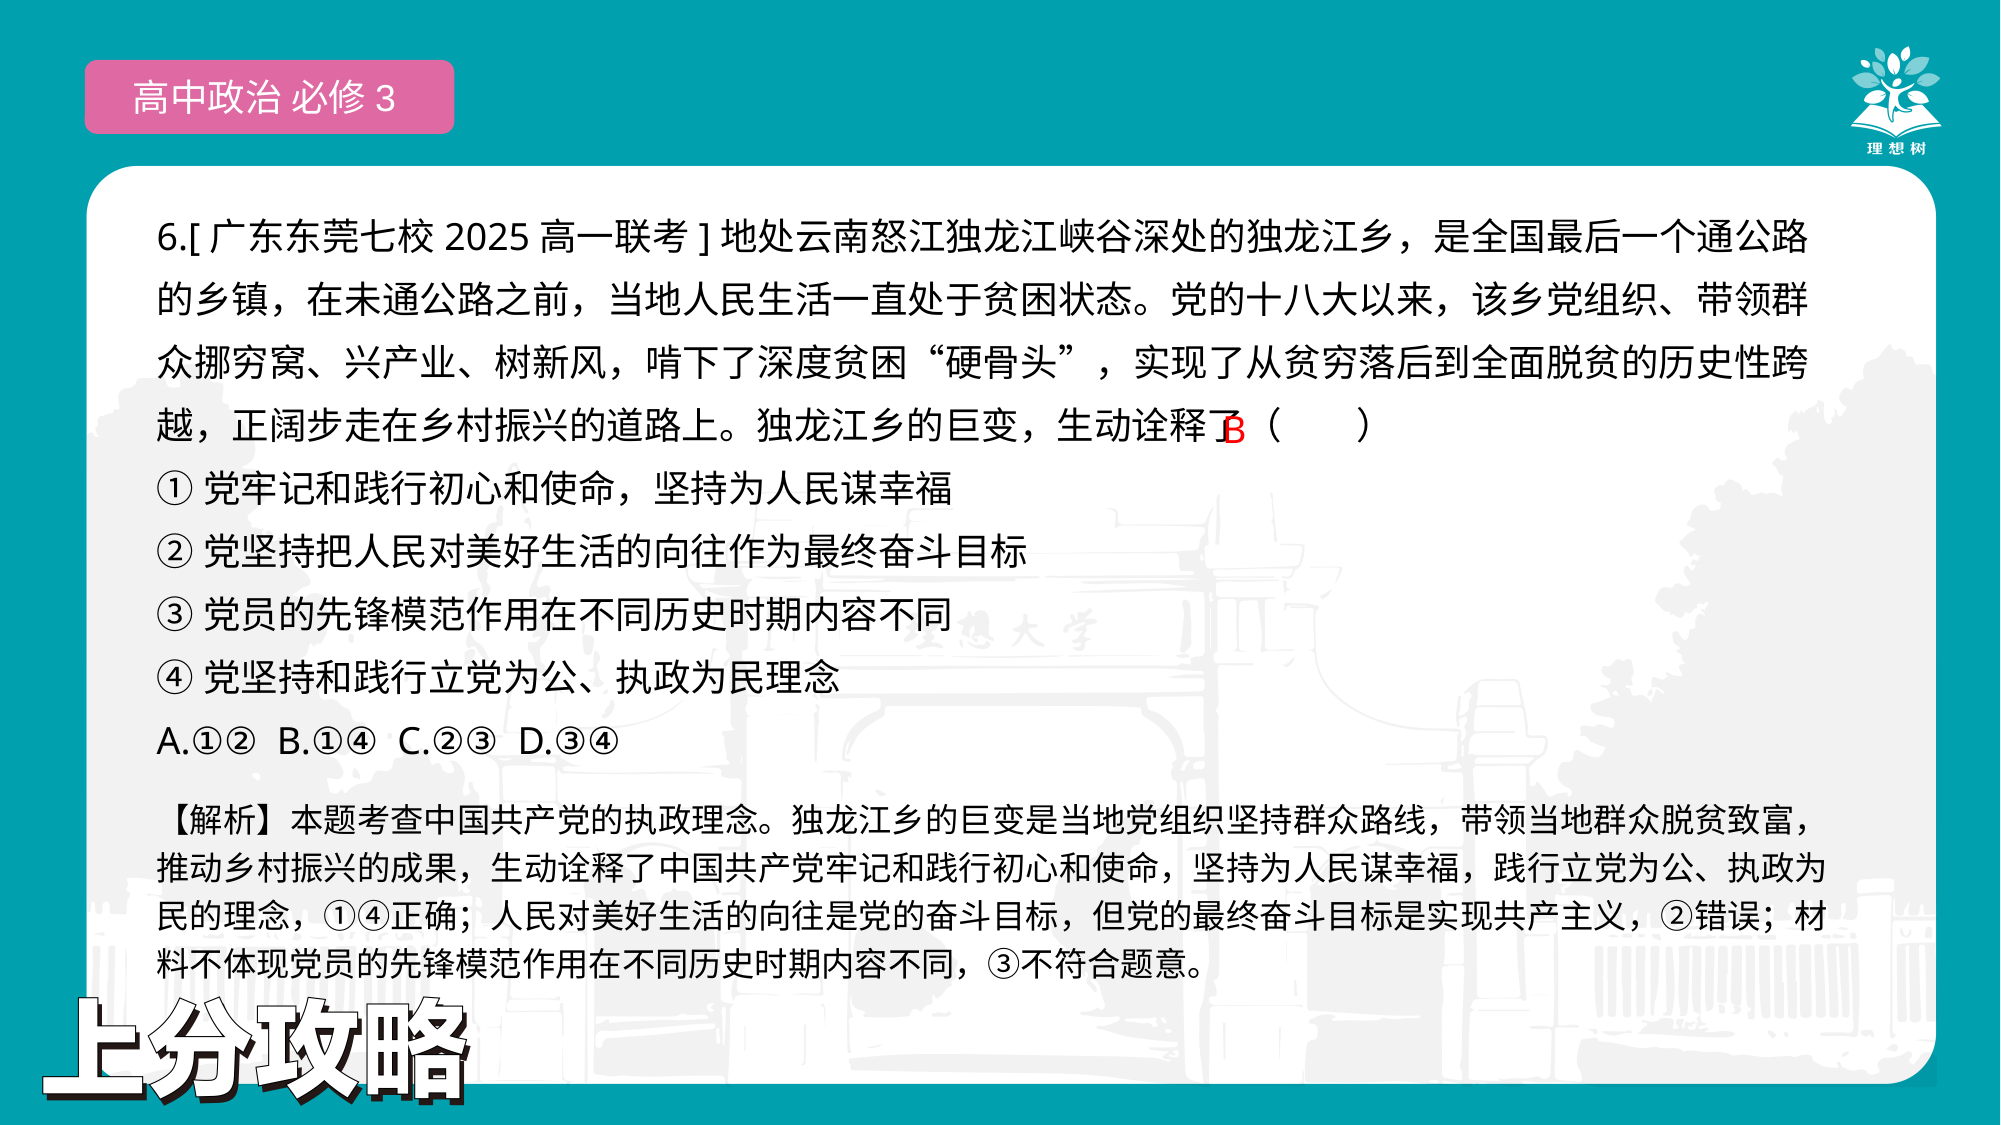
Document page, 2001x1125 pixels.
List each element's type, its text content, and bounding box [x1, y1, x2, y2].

text_box 6.[广东东莞七校2025高一联考]地处云南怒江独龙江峡谷深处的独龙江乡，是全国最后一个通公路的乡镇，在未通公路之前，当地人民生活一直处于贫困状态。党的十八大以来，该乡党组织、带领群众挪穷窝、兴产业、树新风，啃下了深度贫困“硬骨头”，实现了从贫穷落后到全面脱贫的历史性跨越，正阔步走在乡村振兴的道路上。独龙江乡的巨变，生动诠释了（ ） ①党牢记和践行初心和使命，坚持为人民谋幸福 ②党坚持把人民对美好生活的向往作为最终奋斗目标 ③党员的先锋模范作用在不同历史时期内容不同 ④党坚持和践行立党为公、执政为民理念 A.①② B.①④ C.②③ D.③④ [141, 187, 1824, 770]
text_box B [1207, 376, 1318, 459]
text_box 【解析】本题考查中国共产党的执政理念。独龙江乡的巨变是当地党组织坚持群众路线，带领当地群众脱贫致富，推动乡村振兴的成果，生动诠释了中国共产党牢记和践行初心和使命，坚持为人民谋幸福，践行立党为公、执政为民的理念，①④正确；人民对美好生活的向往是党的奋斗目标，但党的最终奋斗目标是实现共产主义，②错误；材料不体现党员的先锋模范作用在不同历史时期内容不同，③不符合题意。 [141, 784, 1843, 991]
text_box 高中政治 必修3 [83, 58, 456, 135]
picture [0, 0, 2001, 1125]
